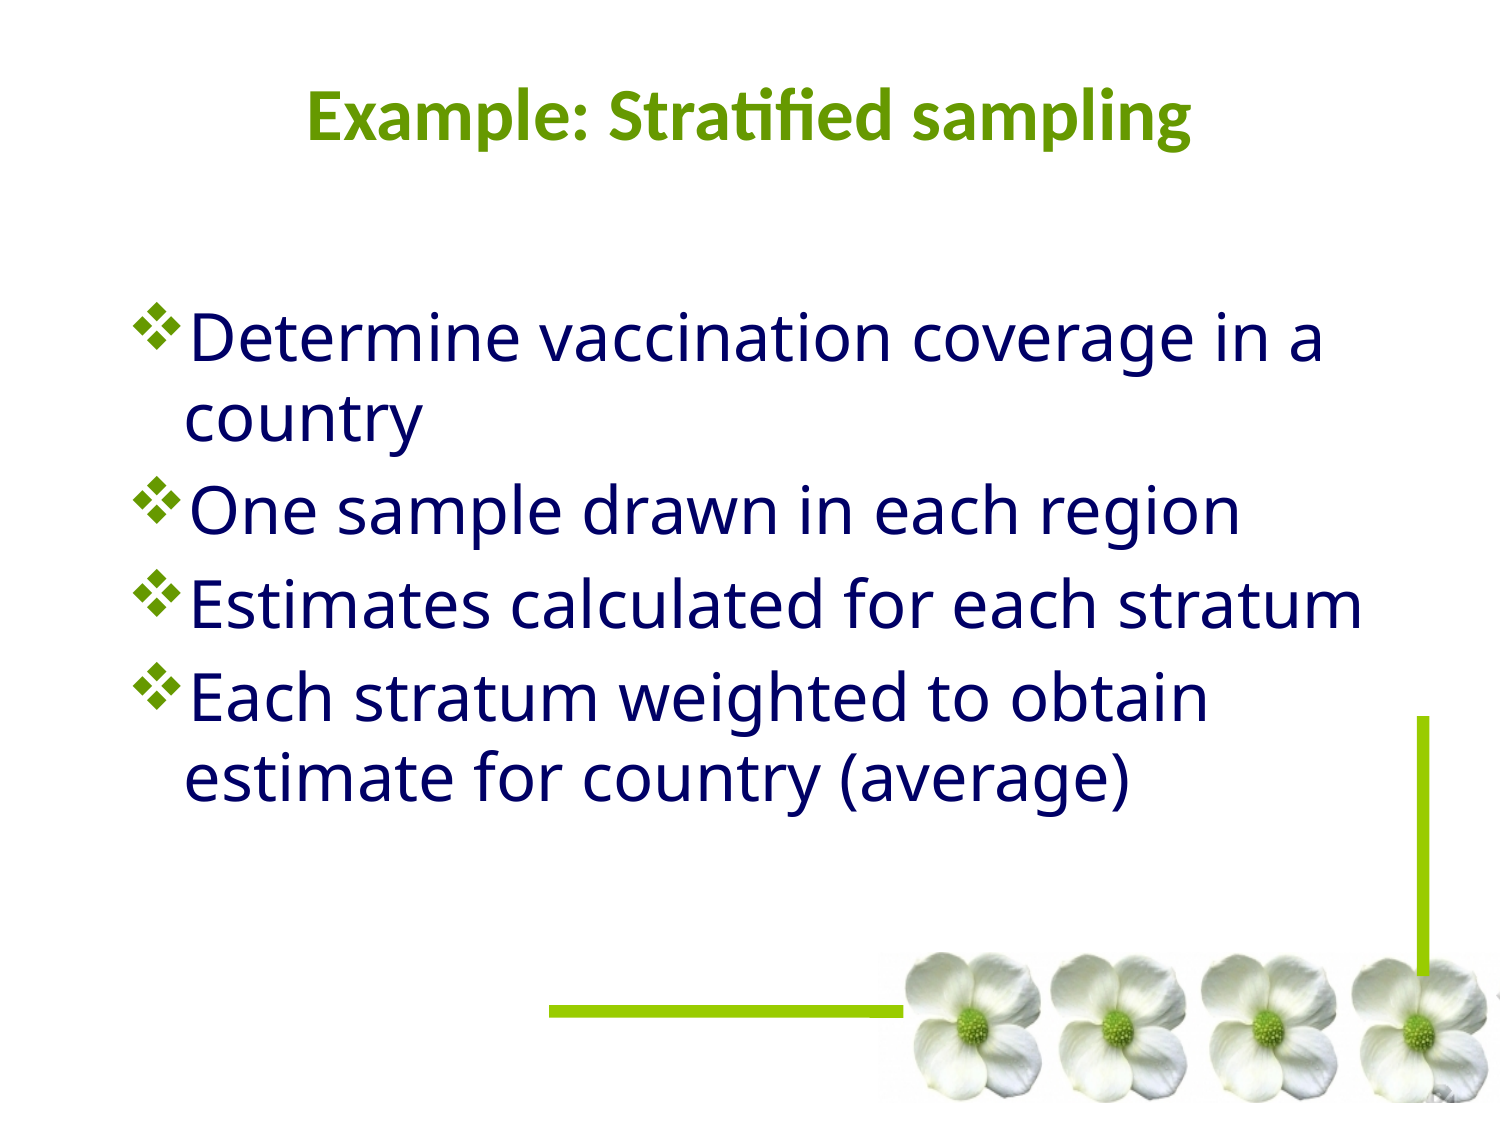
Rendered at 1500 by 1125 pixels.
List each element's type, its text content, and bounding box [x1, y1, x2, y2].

picture [878, 952, 1500, 1103]
title Example: Stratified sampling [112, 16, 1388, 205]
list Determine vaccination coverage in a country One sample drawn in each region Estimates calculated for each stratum Each stratum weighted to obtain estimate for country (average) [112, 287, 1388, 963]
